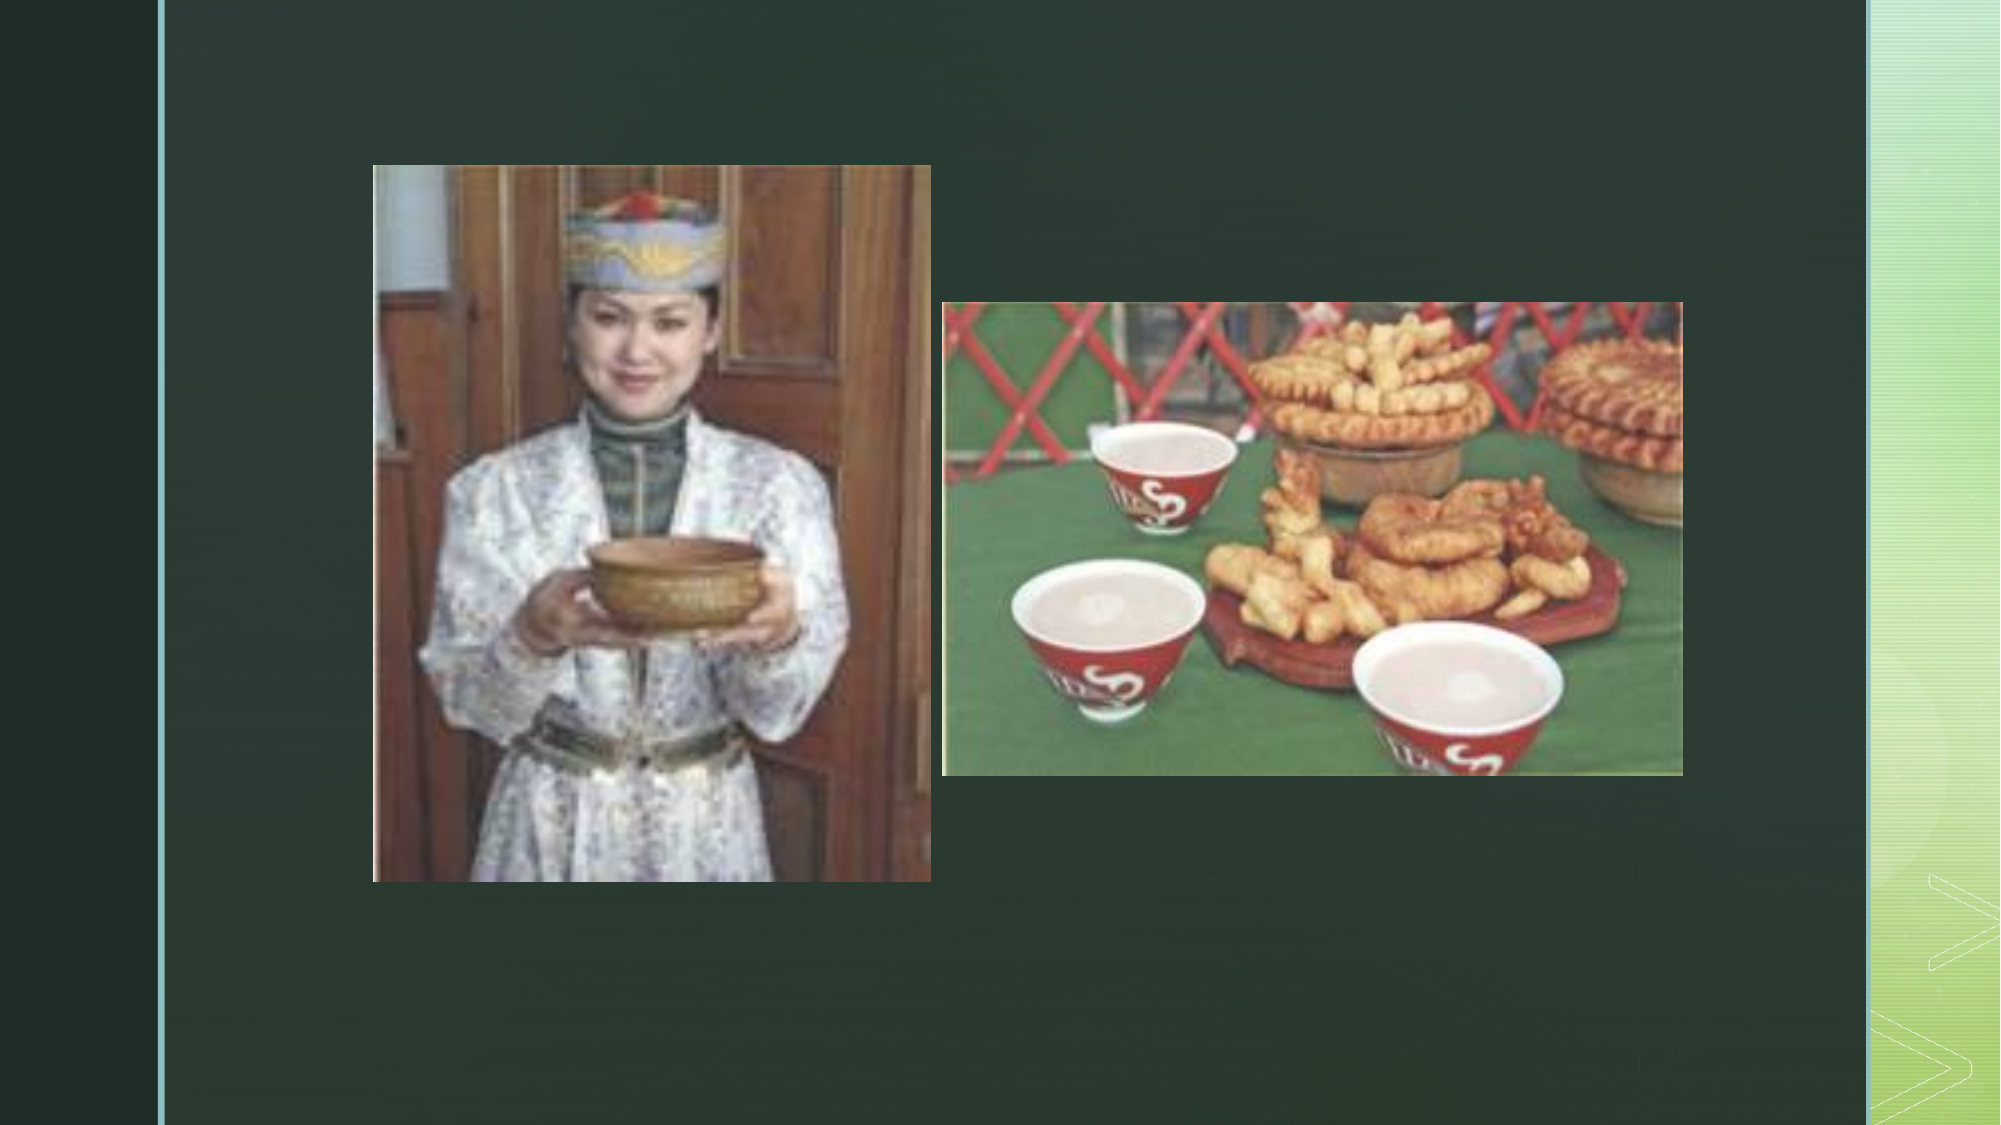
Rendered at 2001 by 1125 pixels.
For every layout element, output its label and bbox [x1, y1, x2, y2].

picture [373, 165, 931, 882]
picture [1871, 0, 2001, 1125]
picture [942, 302, 1684, 776]
